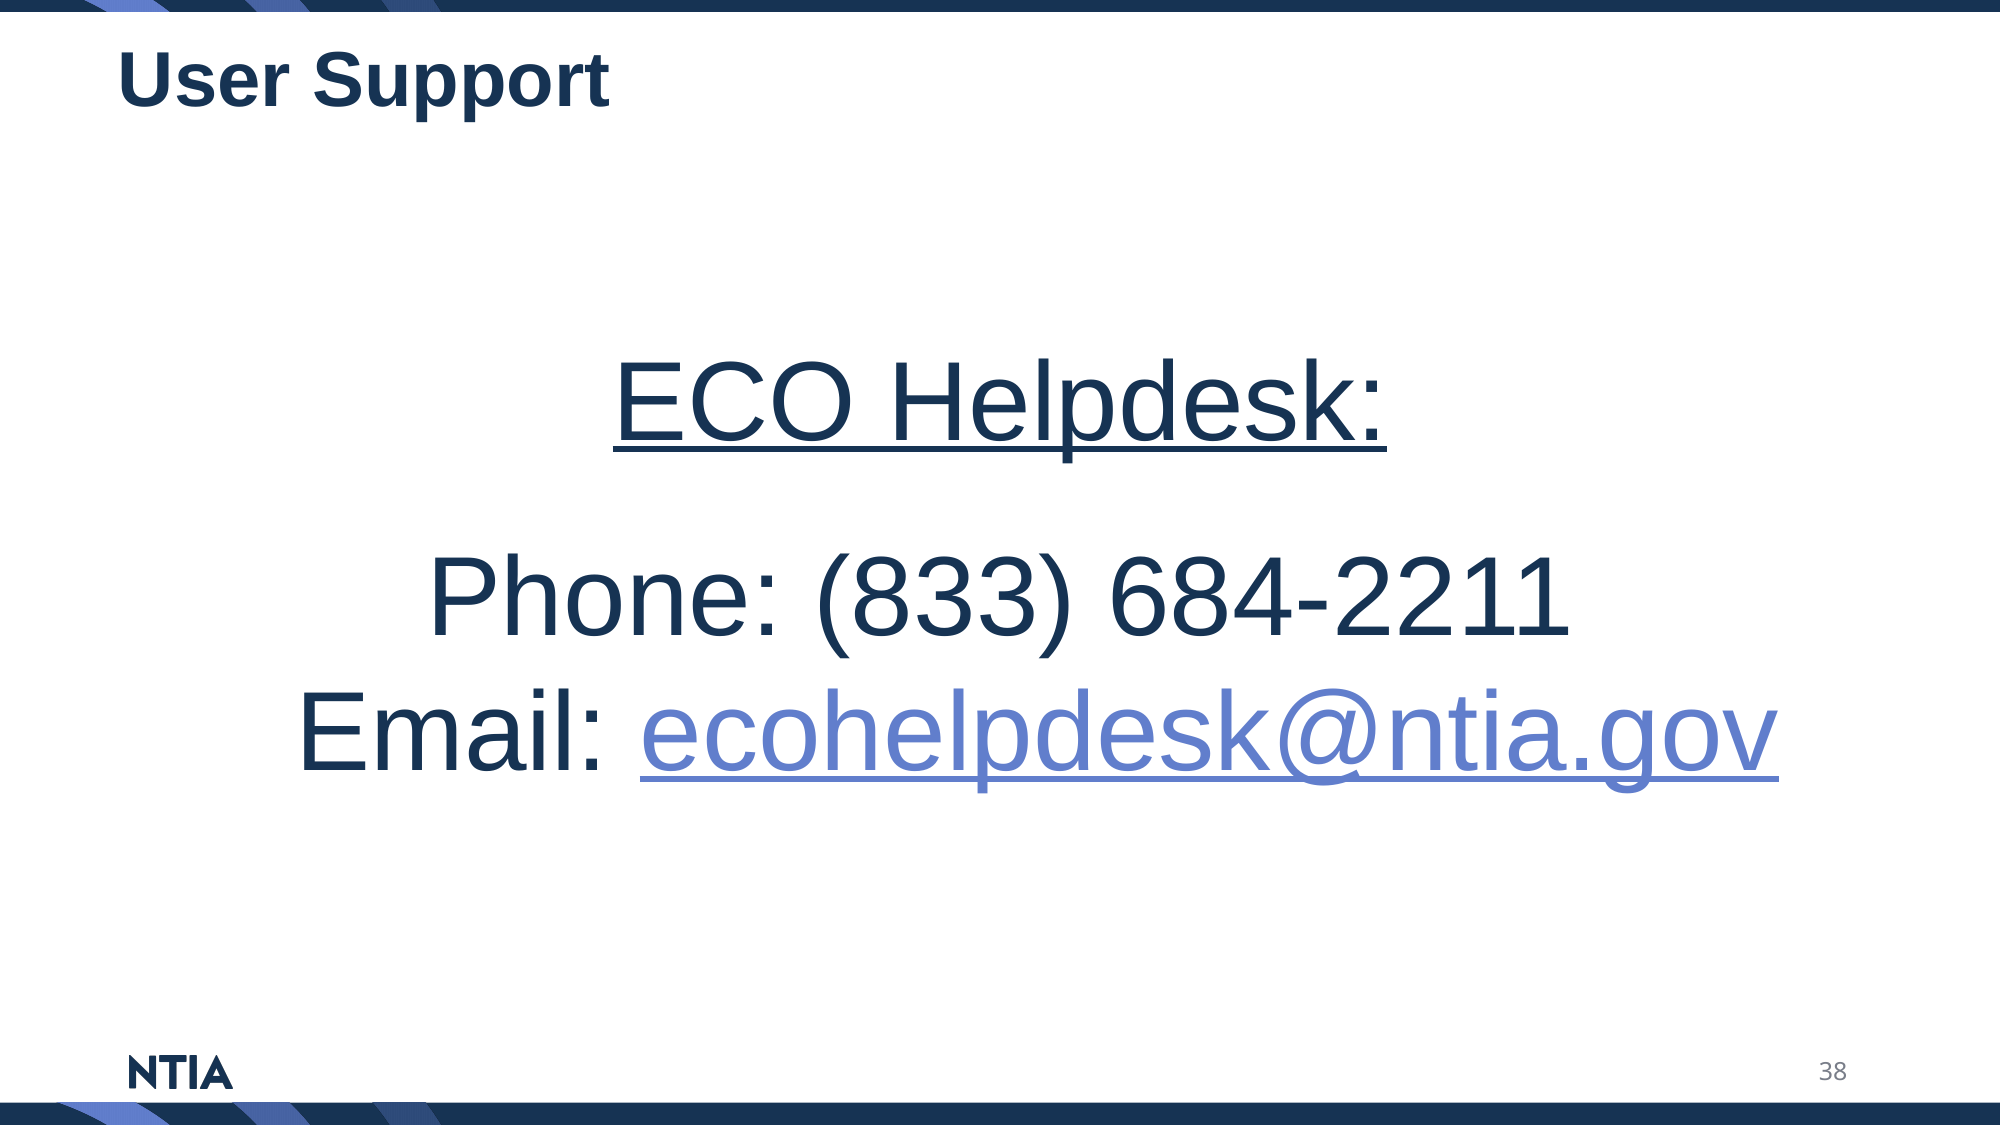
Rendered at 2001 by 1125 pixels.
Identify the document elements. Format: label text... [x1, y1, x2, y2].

picture [0, 1102, 471, 1125]
picture [129, 1055, 233, 1089]
title User Support [99, 14, 938, 139]
picture [0, 0, 471, 12]
slide_number 38 [1412, 1042, 1863, 1103]
text_box ECO Helpdesk: Phone: (833) 684-2211 Email: ecohelpdesk@ntia.gov [183, 320, 1817, 800]
